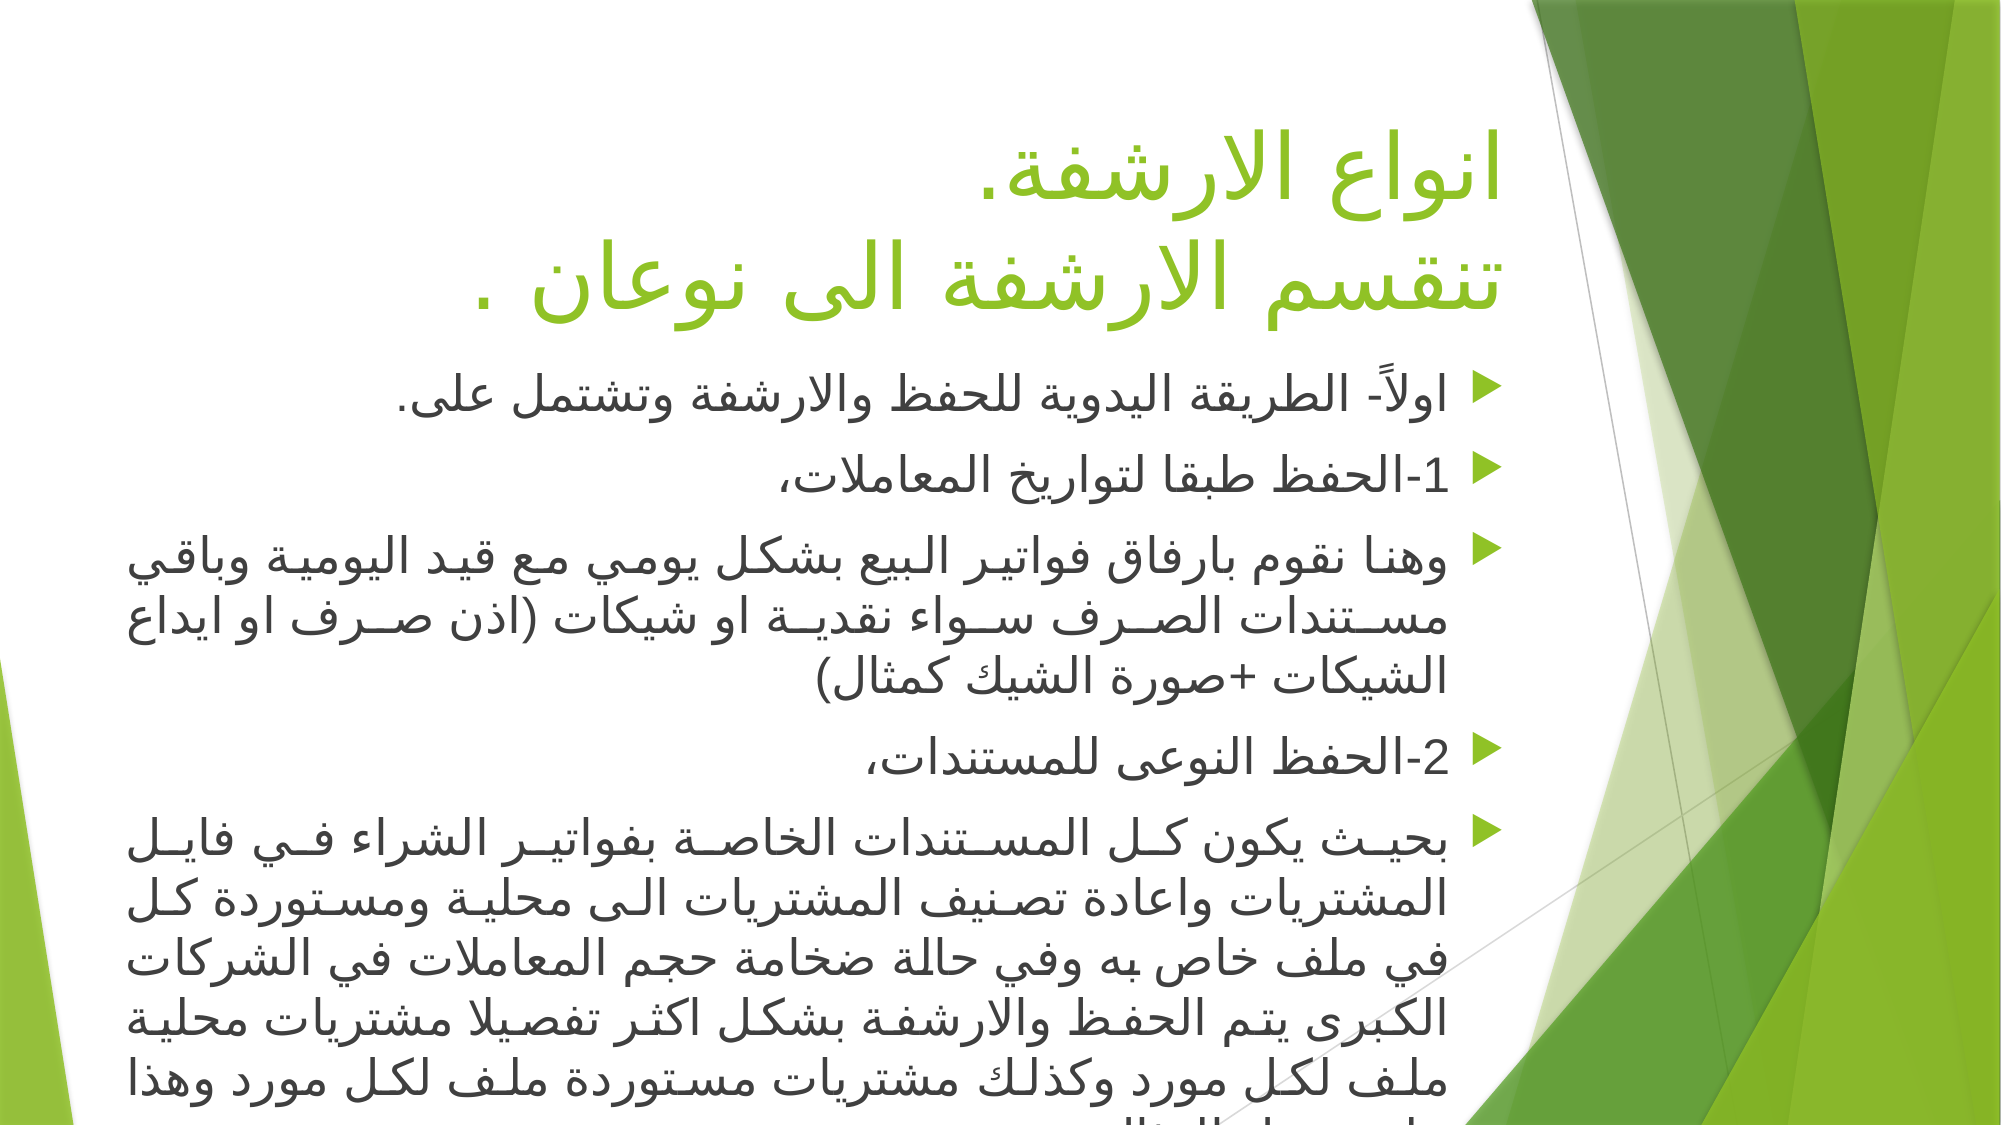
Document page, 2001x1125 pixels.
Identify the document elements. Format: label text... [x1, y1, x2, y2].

title انواع الارشفة. تنقسم الارشفة الى نوعان . [111, 99, 1522, 317]
list اولاً- الطريقة اليدوية للحفظ والارشفة وتشتمل على. 1-الحفظ طبقا لتواريخ المعاملات، وهنا نقوم بارفاق فواتير البيع بشكل يومي مع قيد اليومية وباقي مستندات الصرف سواء نقدية او شيكات (اذن صرف او ايداع الشيكات +صورة الشيك كمثال) 2-الحفظ النوعى للمستندات، بحيث يكون كل المستندات الخاصة بفواتير الشراء في فايل المشتريات واعادة تصنيف المشتريات الى محلية ومستوردة كل في ملف خاص به وفي حالة ضخامة حجم المعاملات في الشركات الكبرى يتم الحفظ والارشفة بشكل اكثر تفصيلا مشتريات محلية ملف لكل مورد وكذلك مشتريات مستوردة ملف لكل مورد وهذا علي سبيل المثال.... [111, 354, 1522, 992]
